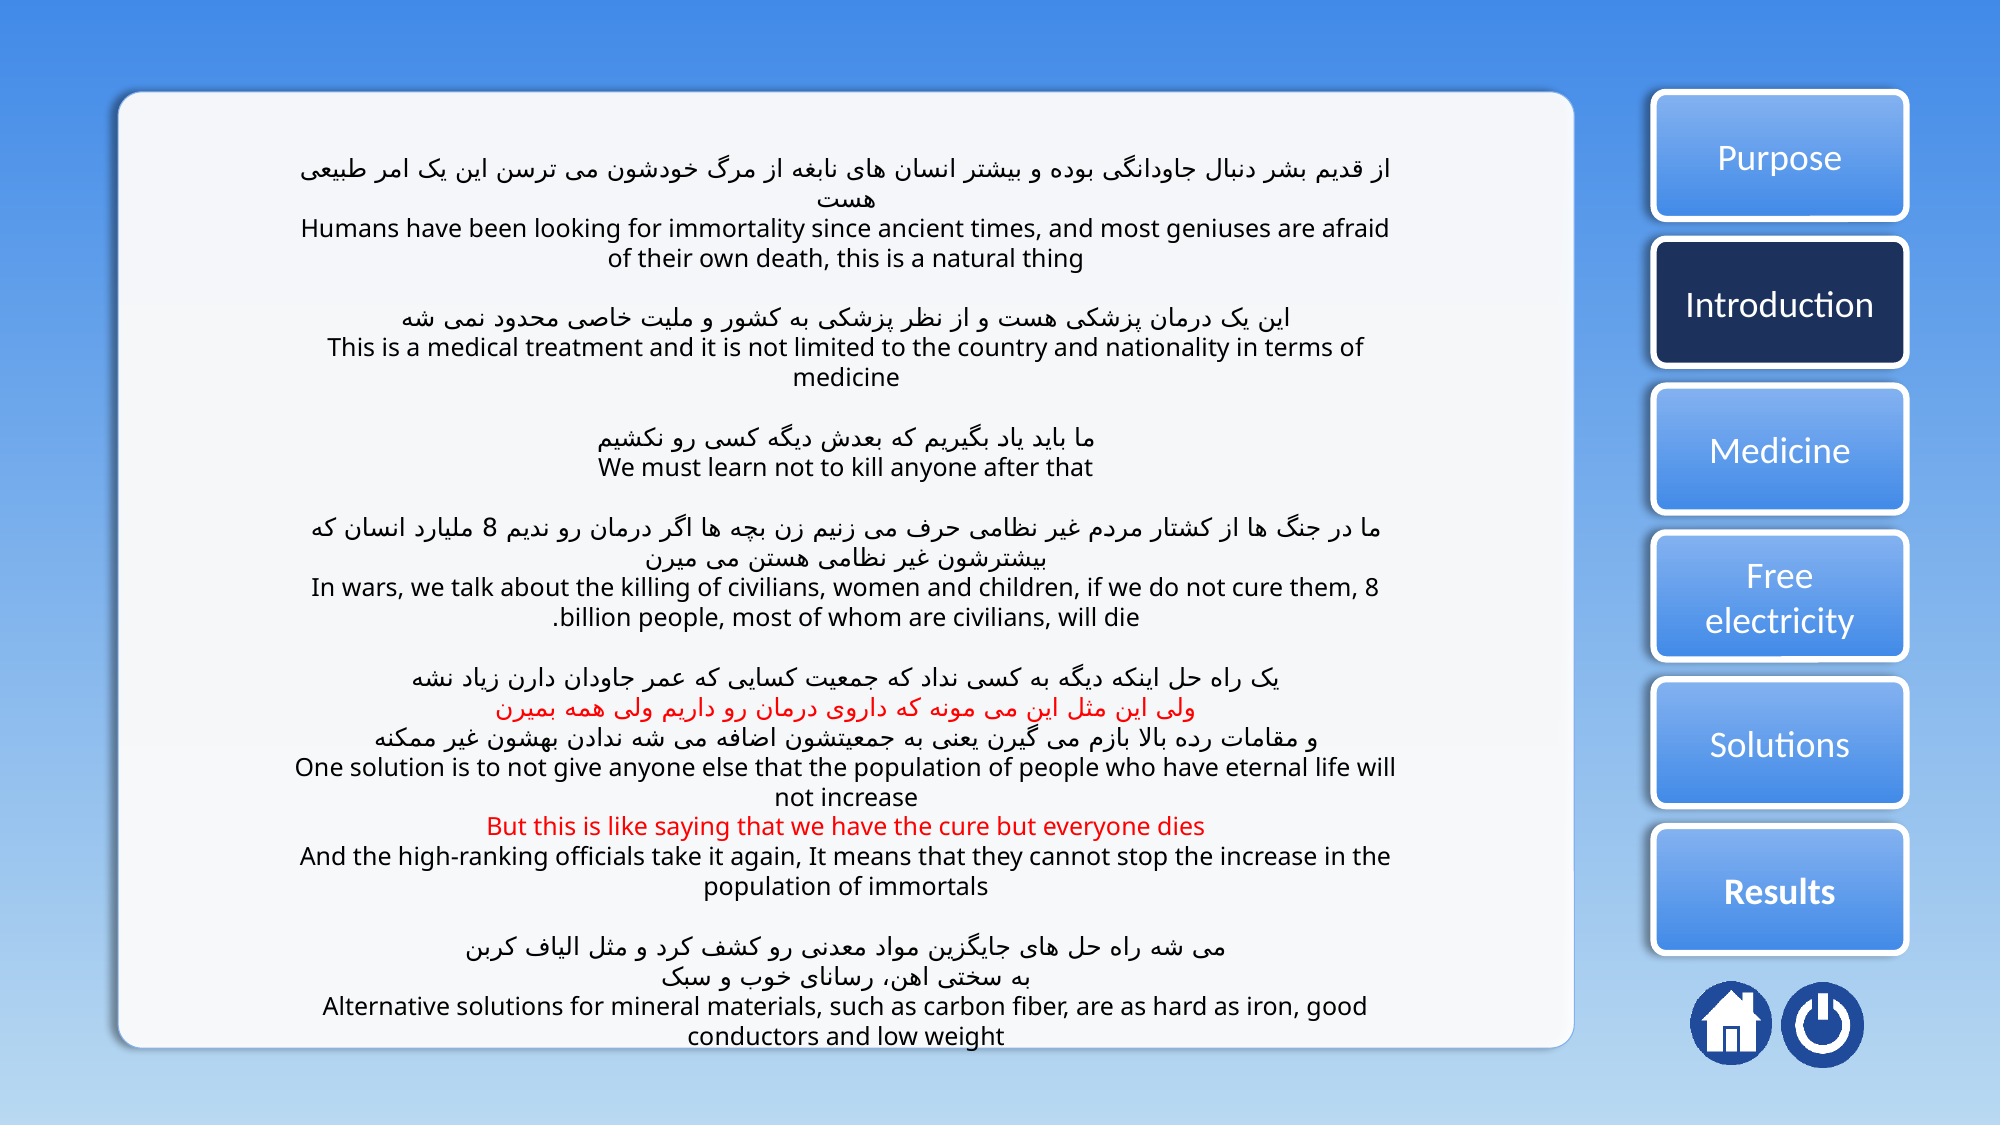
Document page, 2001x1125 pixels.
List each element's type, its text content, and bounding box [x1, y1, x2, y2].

text_box Solutions [1652, 678, 1908, 808]
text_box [1780, 982, 1864, 1068]
text_box [117, 90, 1576, 1050]
text_box Purpose [1652, 90, 1908, 220]
text_box از قدیم بشر دنبال جاودانگی بوده و بیشتر انسان های نابغه از مرگ خودشون می ترسن این یک امر طبیعی هست Humans have been looking for immortality since ancient times, and most geniuses are afraid of their own death, this is a natural thing این یک درمان پزشکی هست و از نظر پزشکی به کشور و ملیت خاصی محدود نمی شه This is a medical treatment and it is not limited to the country and nationality in terms of medicine ما باید یاد بگیریم که بعدش دیگه کسی رو نکشیم We must learn not to kill anyone after that ما در جنگ ها از کشتار مردم غیر نظامی حرف می زنیم زن بچه ها اگر درمان رو ندیم 8 ملیارد انسان که بیشترشون غیر نظامی هستن می میرن In wars, we talk about the killing of civilians, women and children, if we do not cure them, 8 billion people, most of whom are civilians, will die. یک راه حل اینکه دیگه به کسی نداد که جمعیت کسایی که عمر جاودان دارن زیاد نشه ولی این مثل این می مونه که داروی درمان رو داریم ولی همه بمیرن و مقامات رده بالا بازم می گیرن یعنی به جمعیتشون اضافه می شه ندادن بهشون غیر ممکنه One solution is to not give anyone else that the population of people who have eternal life will not increase But this is like saying that we have the cure but everyone dies And the high-ranking officials take it again, It means that they cannot stop the increase in the population of immortals می شه راه حل های جایگزین مواد معدنی رو کشف کرد و مثل الیاف کربن به سختی اهن، رسانای خوب و سبک Alternative solutions for mineral materials, such as carbon fiber, are as hard as iron, good conductors and low weight [278, 144, 1414, 1058]
text_box Medicine [1652, 384, 1908, 514]
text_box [1690, 981, 1771, 1065]
text_box Results [1652, 825, 1908, 955]
text_box Free electricity [1652, 531, 1908, 661]
text_box [0, 0, 2000, 1125]
text_box Introduction [1652, 237, 1908, 367]
